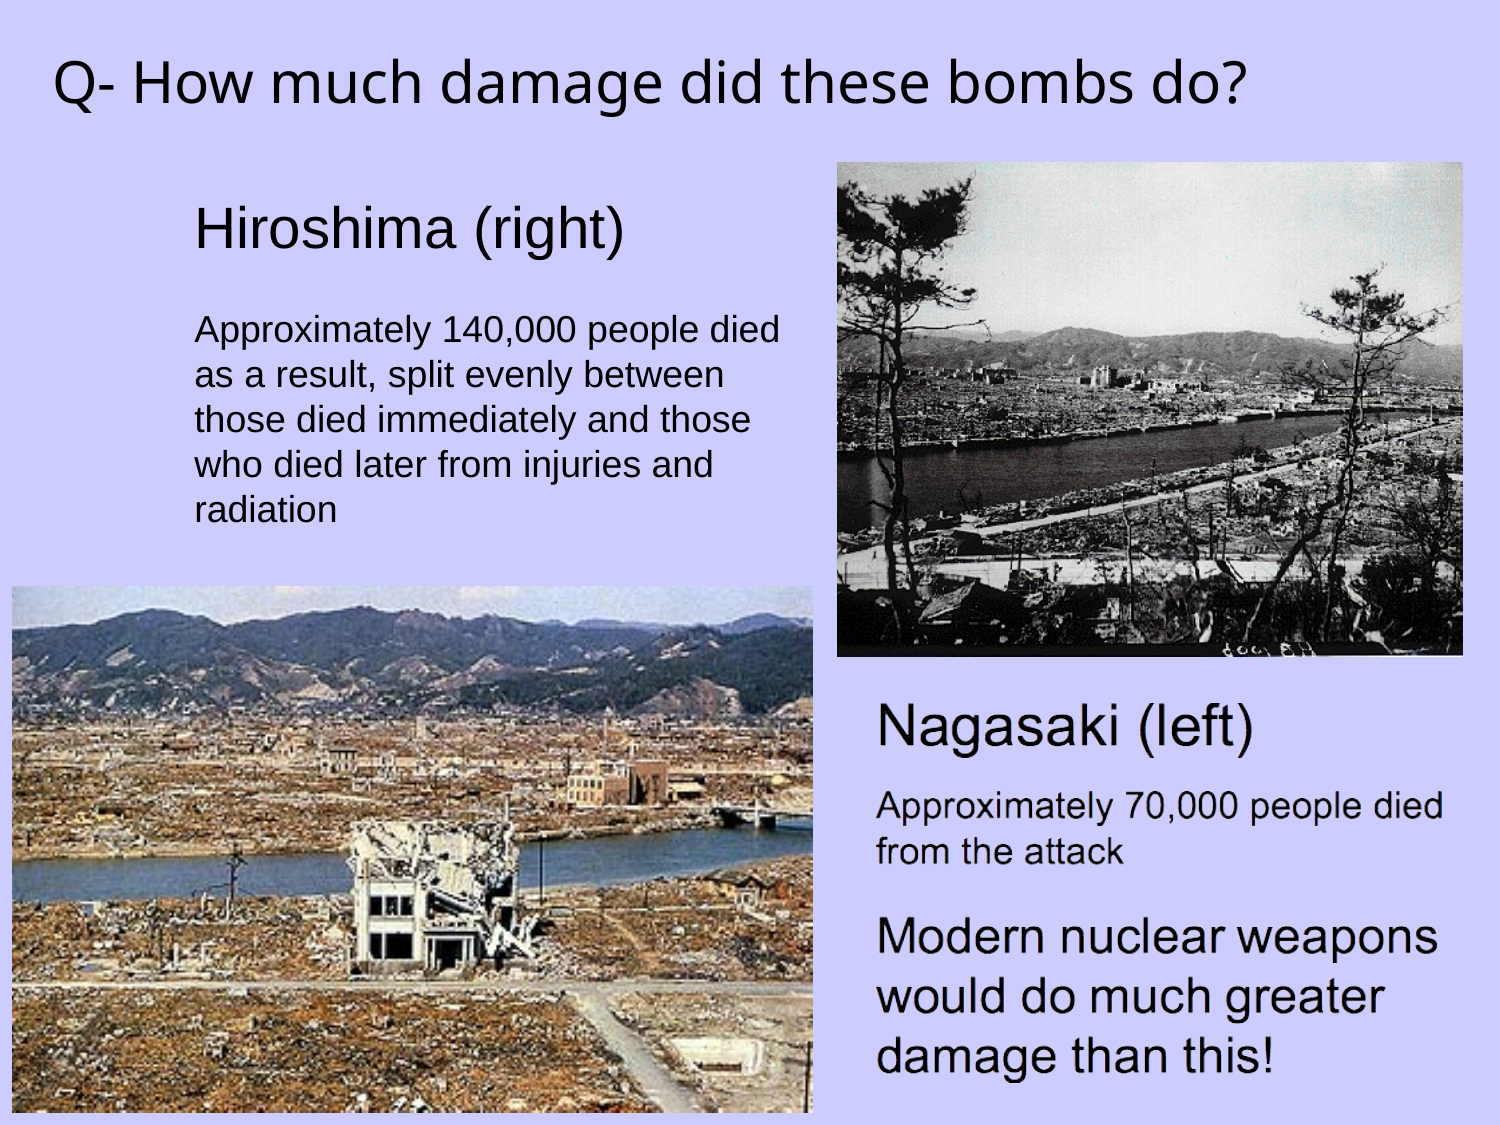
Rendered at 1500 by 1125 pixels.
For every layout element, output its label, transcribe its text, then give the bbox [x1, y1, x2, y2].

text_box Hiroshima (right) Approximately 140,000 people died as a result, split evenly between those died immediately and those who died later from injuries and radiation [179, 182, 800, 538]
picture [837, 162, 1463, 657]
text_box [816, 1027, 1288, 1113]
picture [12, 586, 813, 1113]
picture [876, 702, 1442, 1084]
text_box Q- How much damage did these bombs do? [37, 37, 1463, 123]
